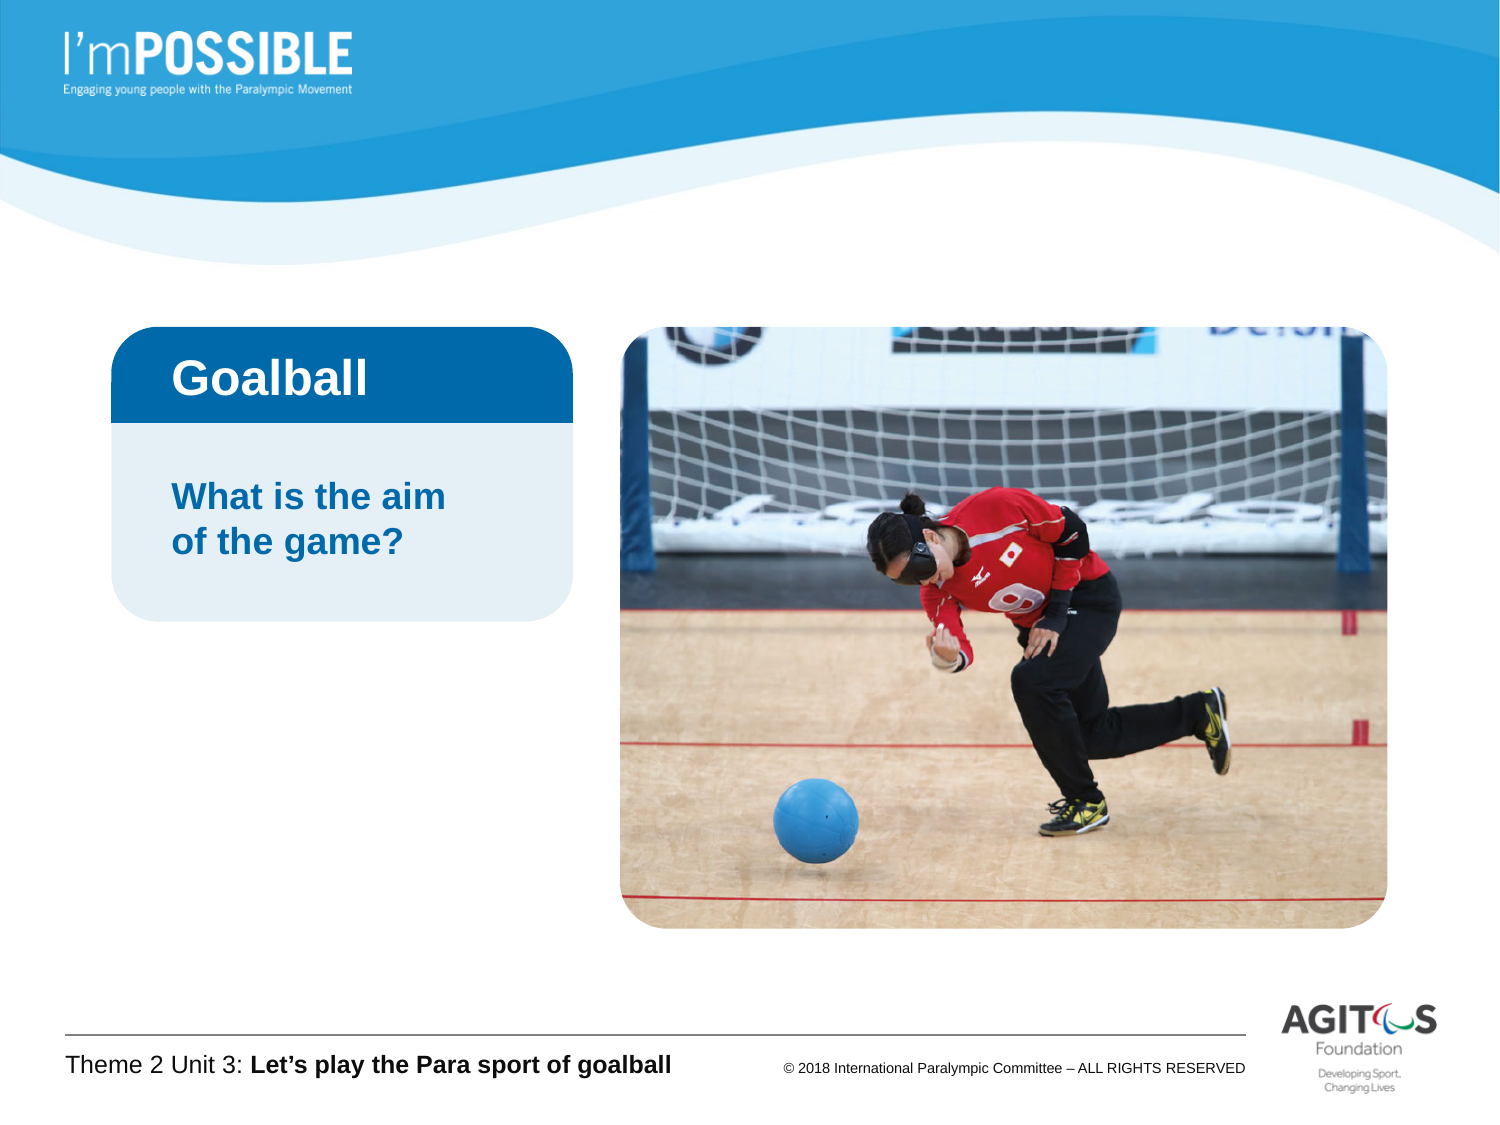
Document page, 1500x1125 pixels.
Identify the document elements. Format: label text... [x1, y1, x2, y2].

text_box What is the aim of the game? [171, 464, 502, 570]
text_box Goalball [171, 338, 609, 423]
text_box [109, 324, 575, 425]
picture [1281, 1003, 1437, 1094]
picture [619, 326, 1388, 929]
picture [0, 0, 1500, 273]
text_box [109, 425, 575, 624]
